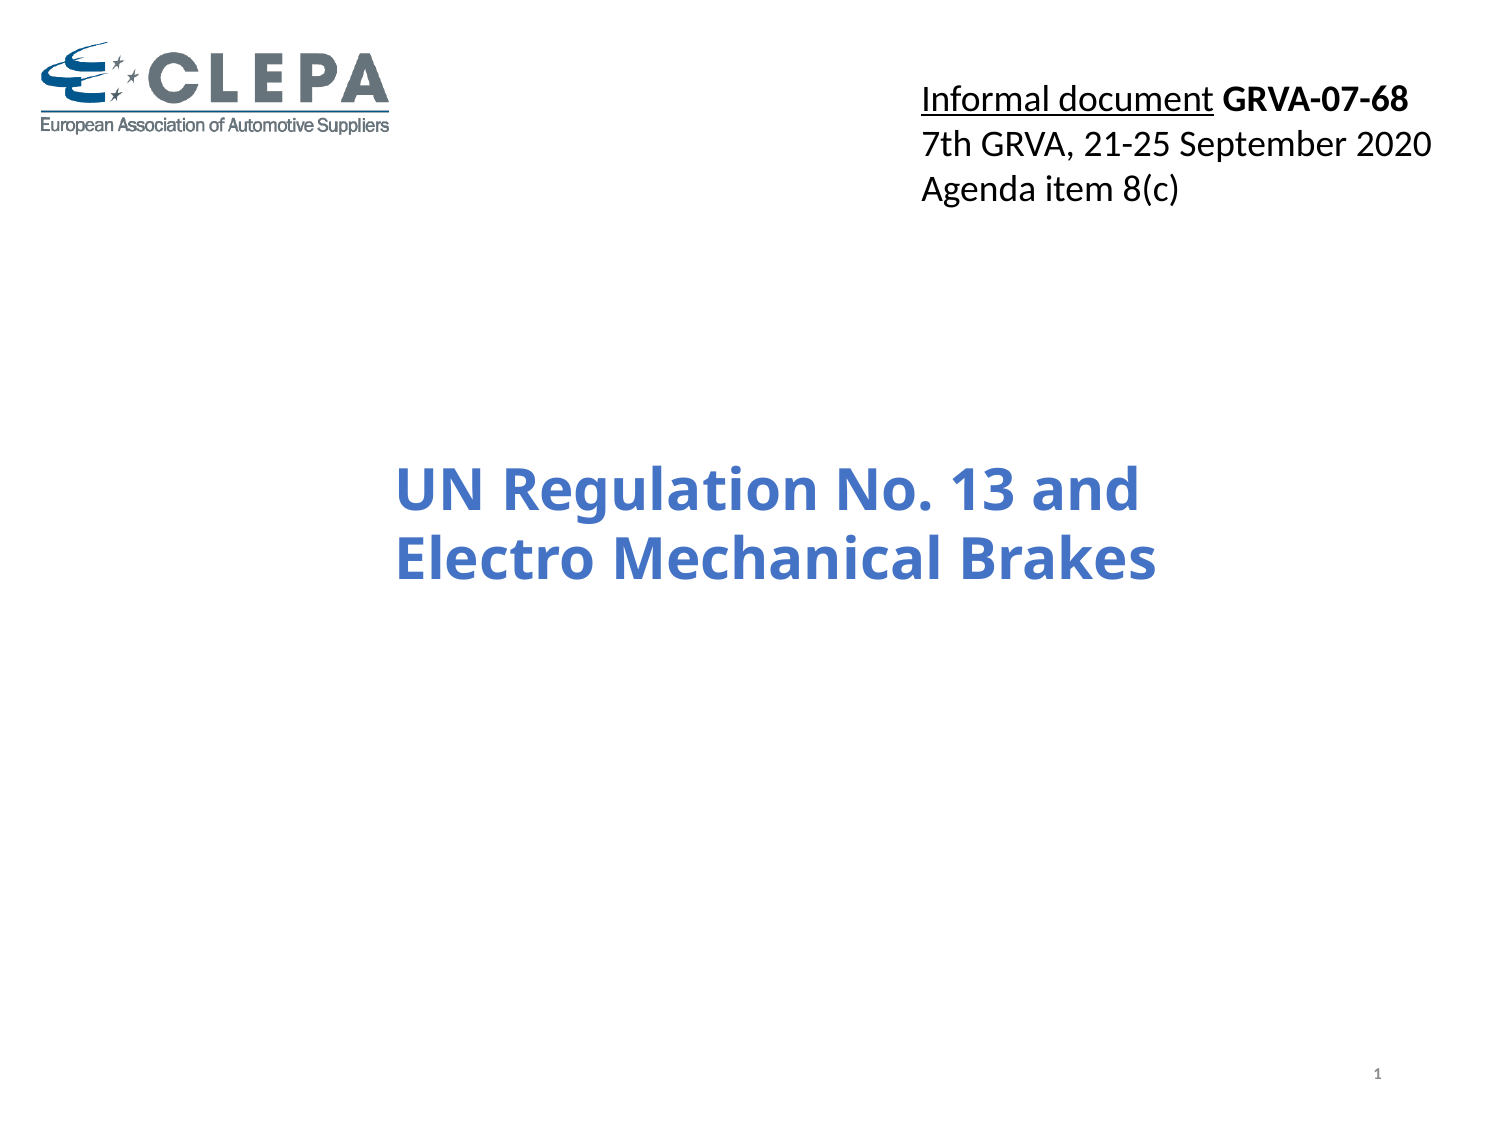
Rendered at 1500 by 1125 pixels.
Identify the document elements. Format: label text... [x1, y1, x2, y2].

text_box Informal document GRVA-07-68 7th GRVA, 21-25 September 2020 Agenda item 8(c) [906, 66, 1448, 217]
picture [41, 42, 389, 135]
slide_number 1 [1059, 1042, 1397, 1103]
text_box UN Regulation No. 13 and Electro Mechanical Brakes [379, 444, 1173, 599]
